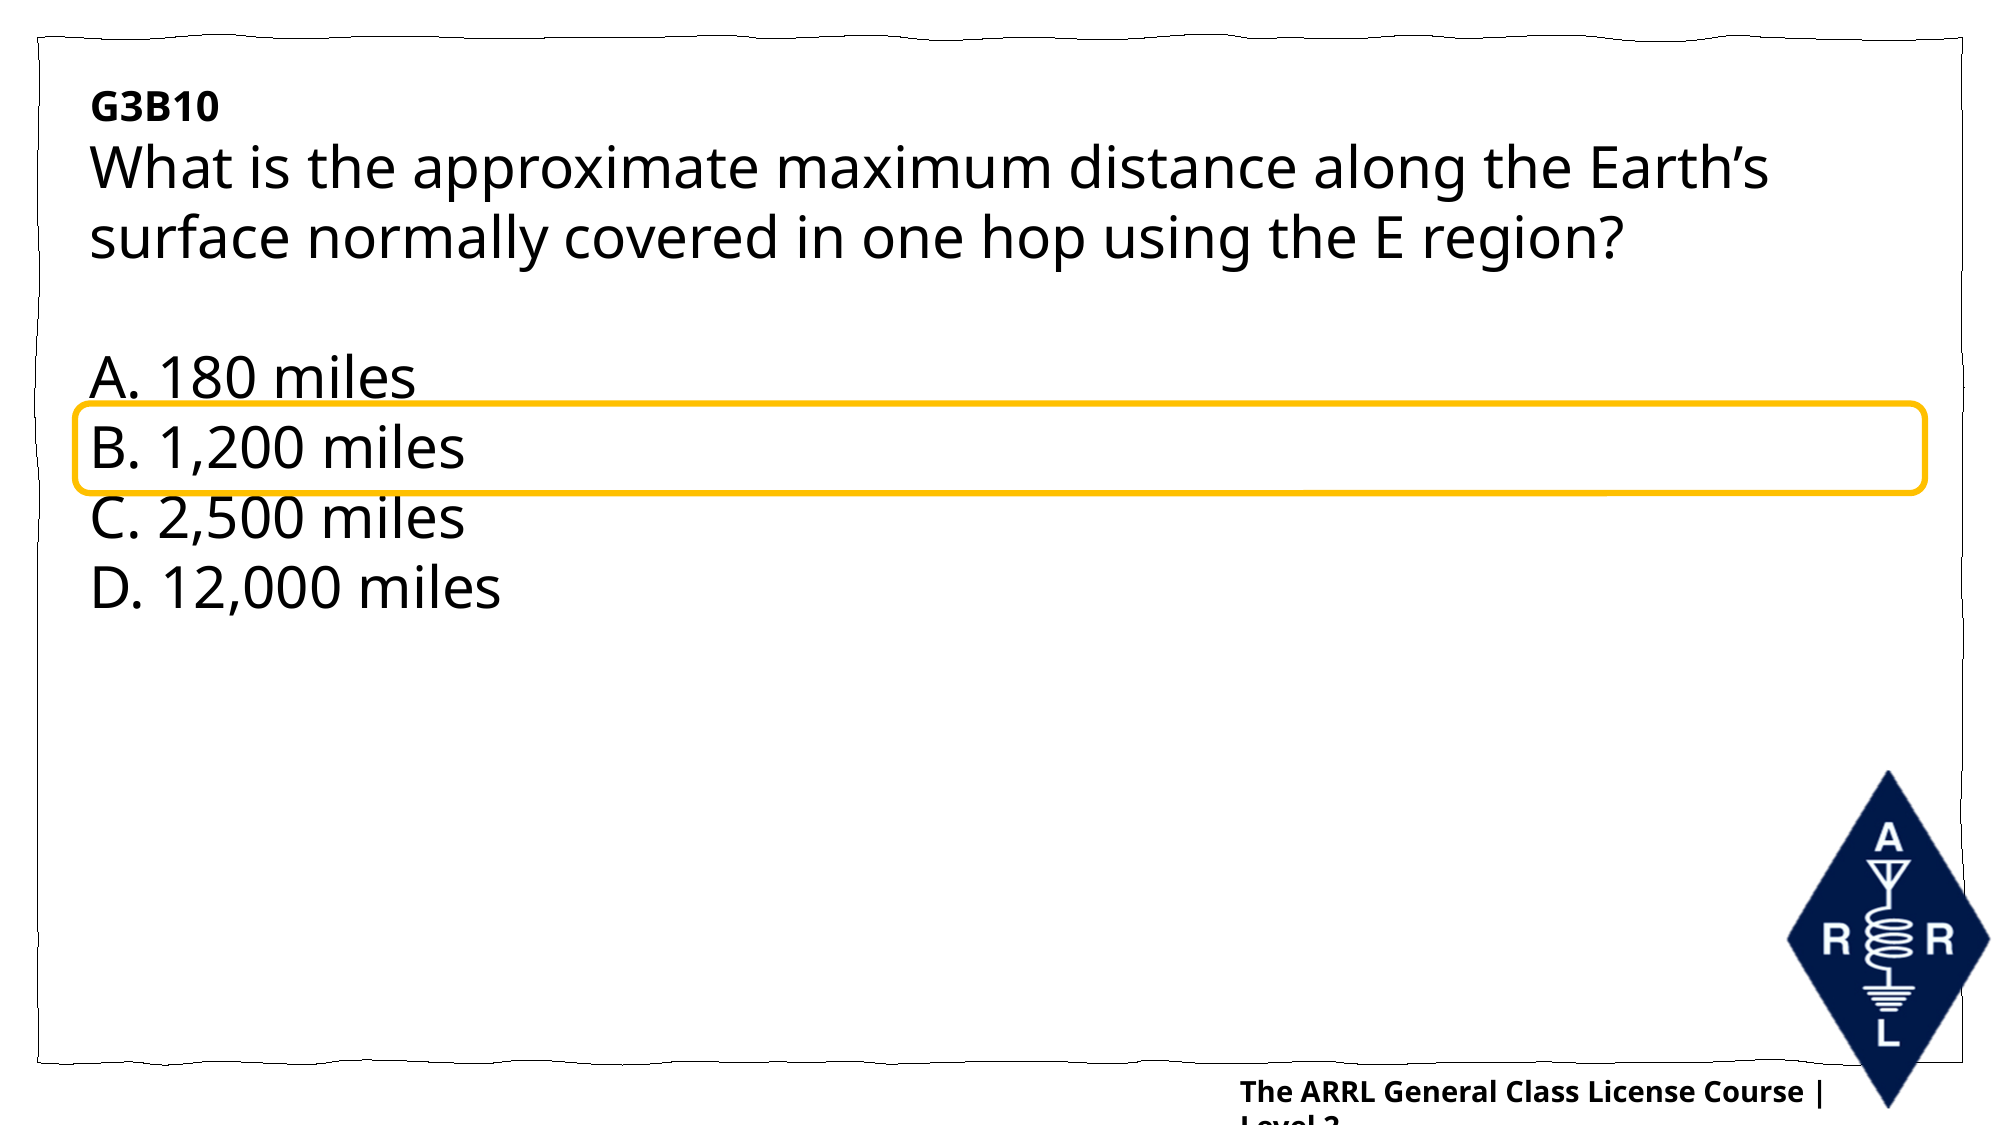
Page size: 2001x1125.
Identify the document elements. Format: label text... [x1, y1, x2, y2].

picture [1773, 752, 1999, 1125]
text_box G3B10 What is the approximate maximum distance along the Earth’s surface normally covered in one hop using the E region? A. 180 miles B. 1,200 miles C. 2,500 miles D. 12,000 miles [75, 486, 1850, 628]
text_box [73, 402, 1927, 495]
text_box G3B10 What is the approximate maximum distance along the Earth’s surface normally covered in one hop using the E region? A. 180 miles B. 1,200 miles C. 2,500 miles D. 12,000 miles [75, 72, 1850, 410]
